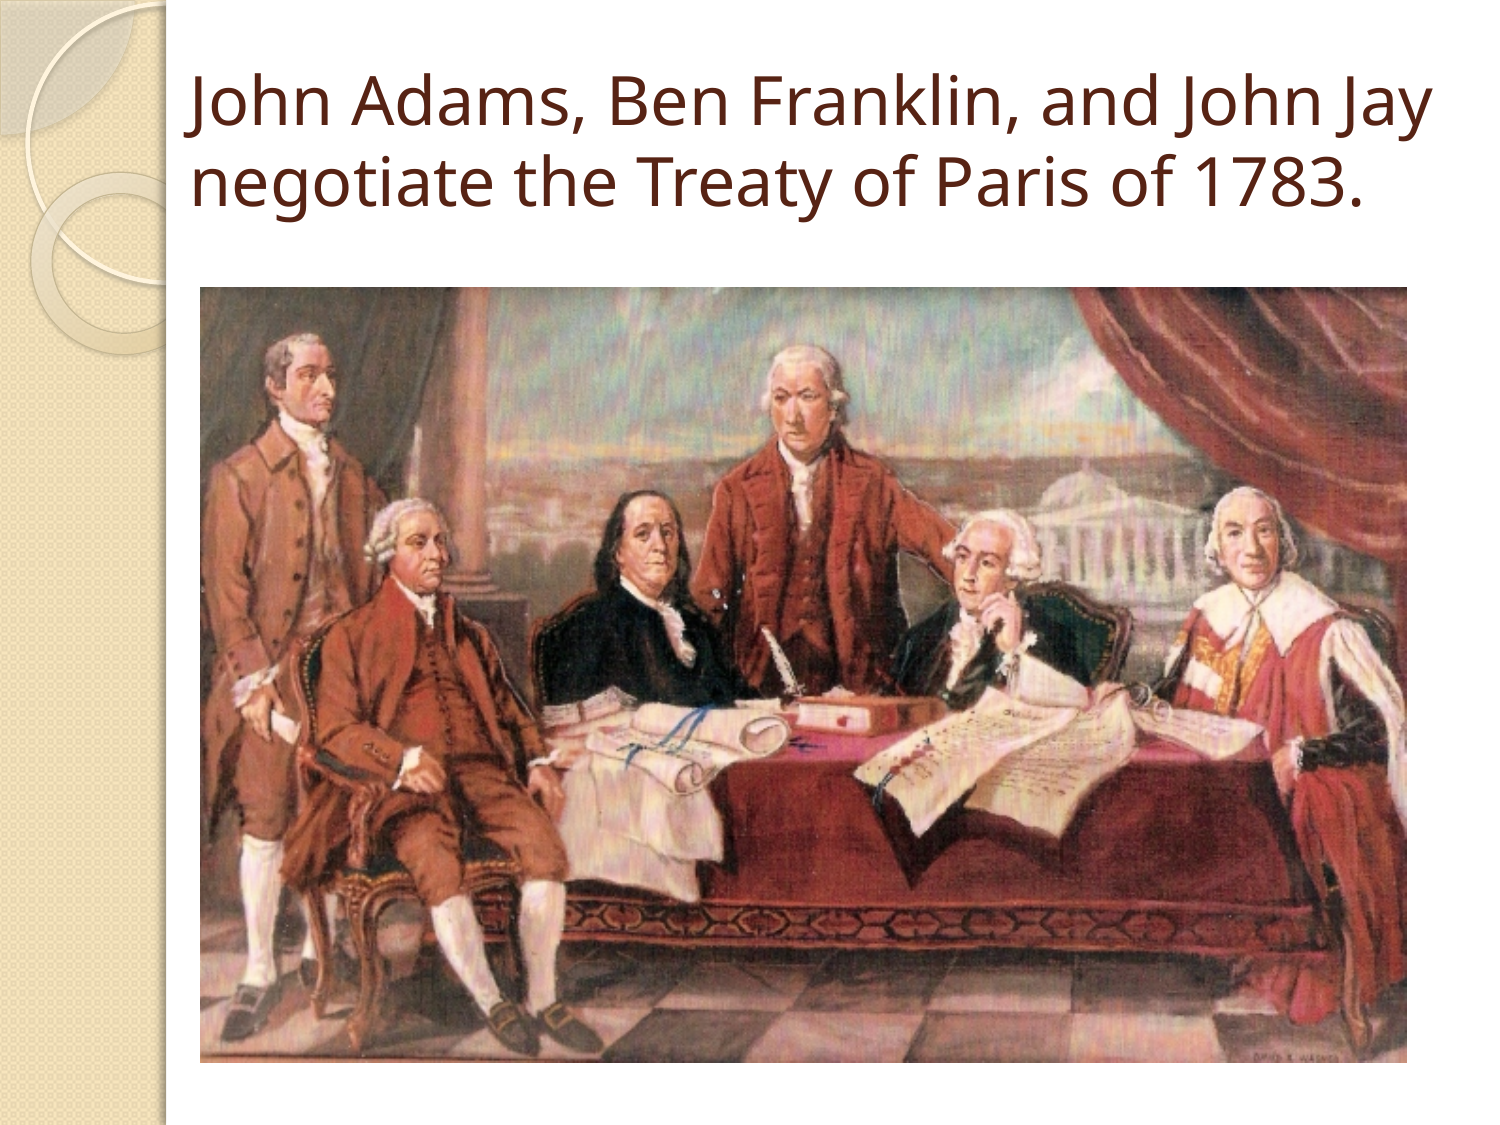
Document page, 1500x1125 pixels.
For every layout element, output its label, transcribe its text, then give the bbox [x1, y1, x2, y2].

title John Adams, Ben Franklin, and John Jay negotiate the Treaty of Paris of 1783. [174, 45, 1466, 233]
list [199, 287, 1408, 1063]
